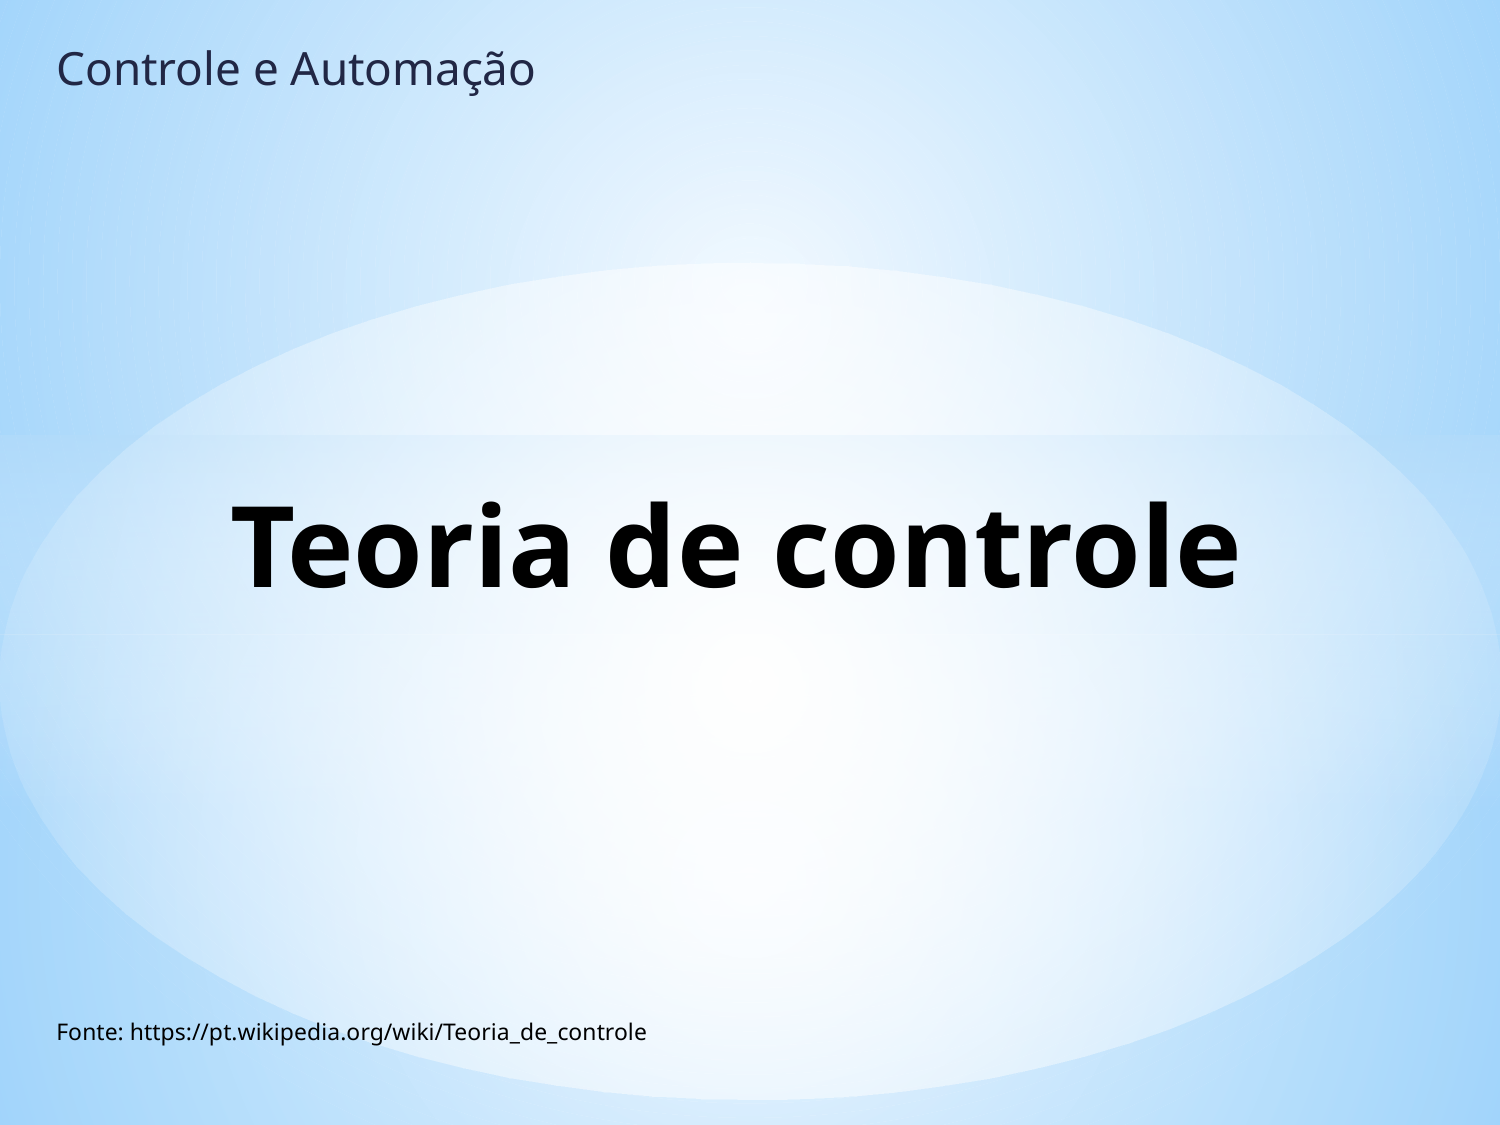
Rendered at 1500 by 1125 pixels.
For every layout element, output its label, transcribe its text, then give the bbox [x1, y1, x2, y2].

text_box Fonte: https://pt.wikipedia.org/wiki/Teoria_de_controle [41, 1010, 1167, 1053]
subtitle Controle e Automação [41, 31, 967, 177]
title Teoria de controle [185, 467, 1363, 762]
